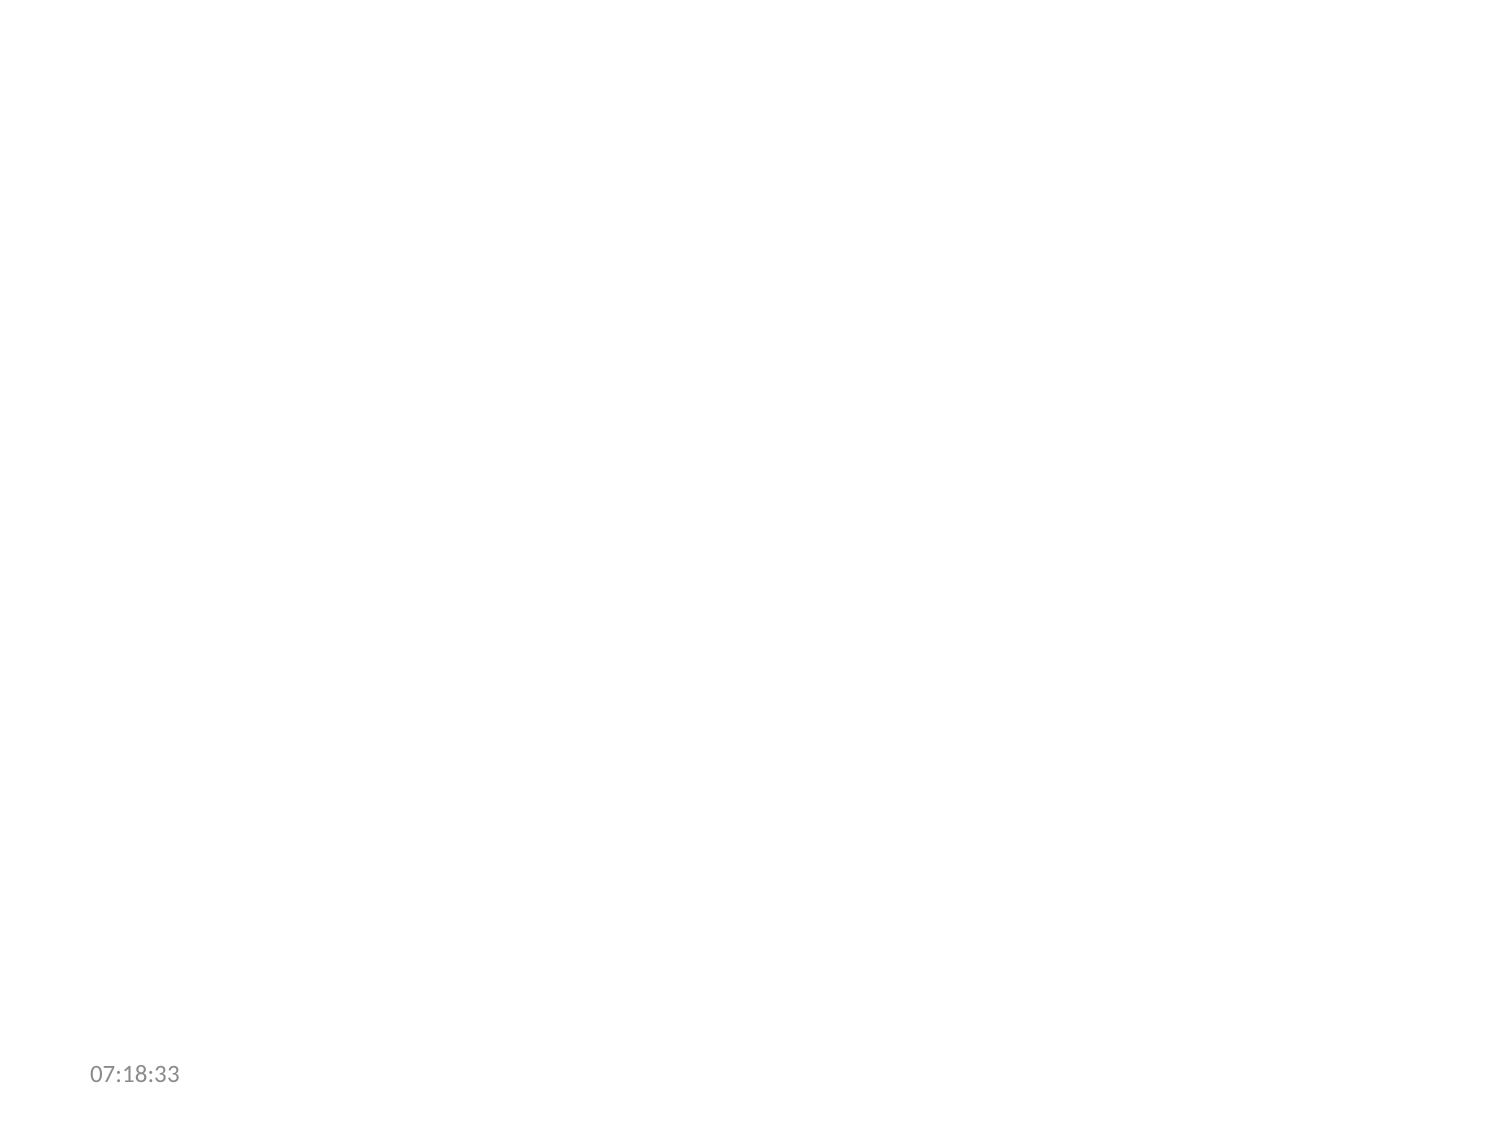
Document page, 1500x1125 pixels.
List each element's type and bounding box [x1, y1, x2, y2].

slide_number [75, 1042, 425, 1103]
